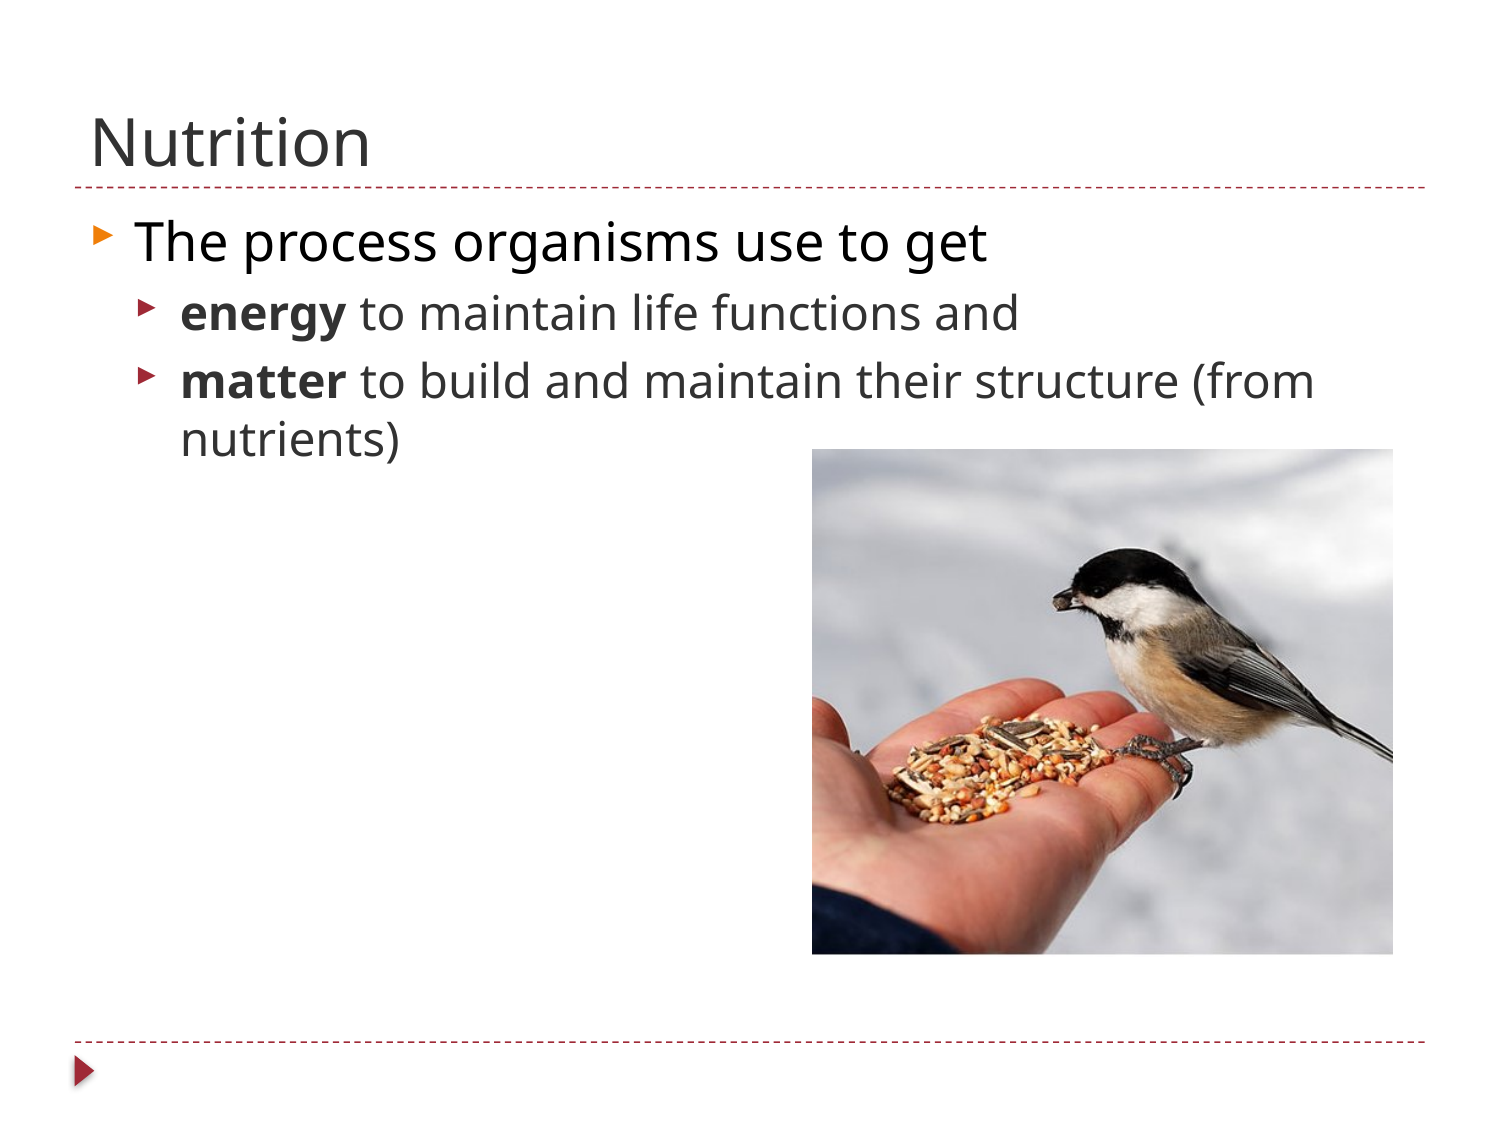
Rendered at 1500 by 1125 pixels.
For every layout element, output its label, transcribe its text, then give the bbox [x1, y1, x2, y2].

list The process organisms use to get energy to maintain life functions and matter to build and maintain their structure (from nutrients) [75, 200, 1425, 1010]
picture [812, 449, 1393, 957]
title Nutrition [75, 24, 1425, 188]
